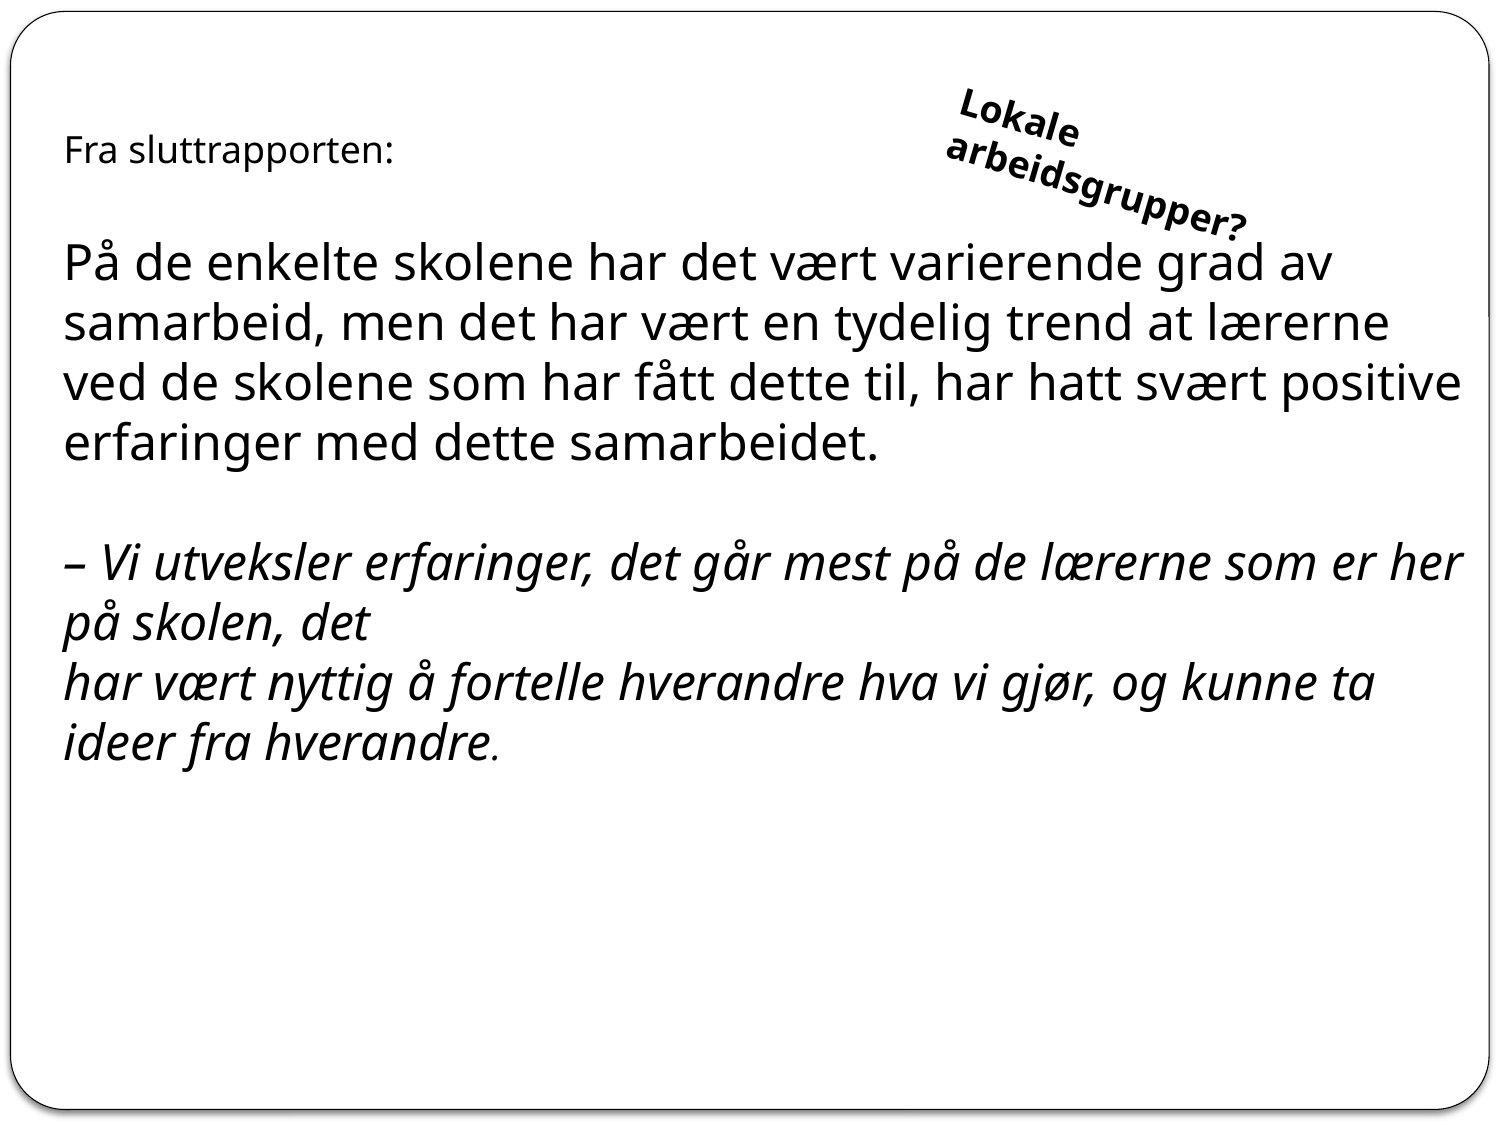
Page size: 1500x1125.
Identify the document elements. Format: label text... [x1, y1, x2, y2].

text_box Lokale arbeidsgrupper? [926, 66, 1362, 286]
text_box Fra sluttrapporten: På de enkelte skolene har det vært varierende grad av samarbeid, men det har vært en tydelig trend at lærerne ved de skolene som har fått dette til, har hatt svært positive erfaringer med dette samarbeidet. – Vi utveksler erfaringer, det går mest på de lærerne som er her på skolen, det har vært nyttig å fortelle hverandre hva vi gjør, og kunne ta ideer fra hverandre. [48, 118, 1500, 868]
